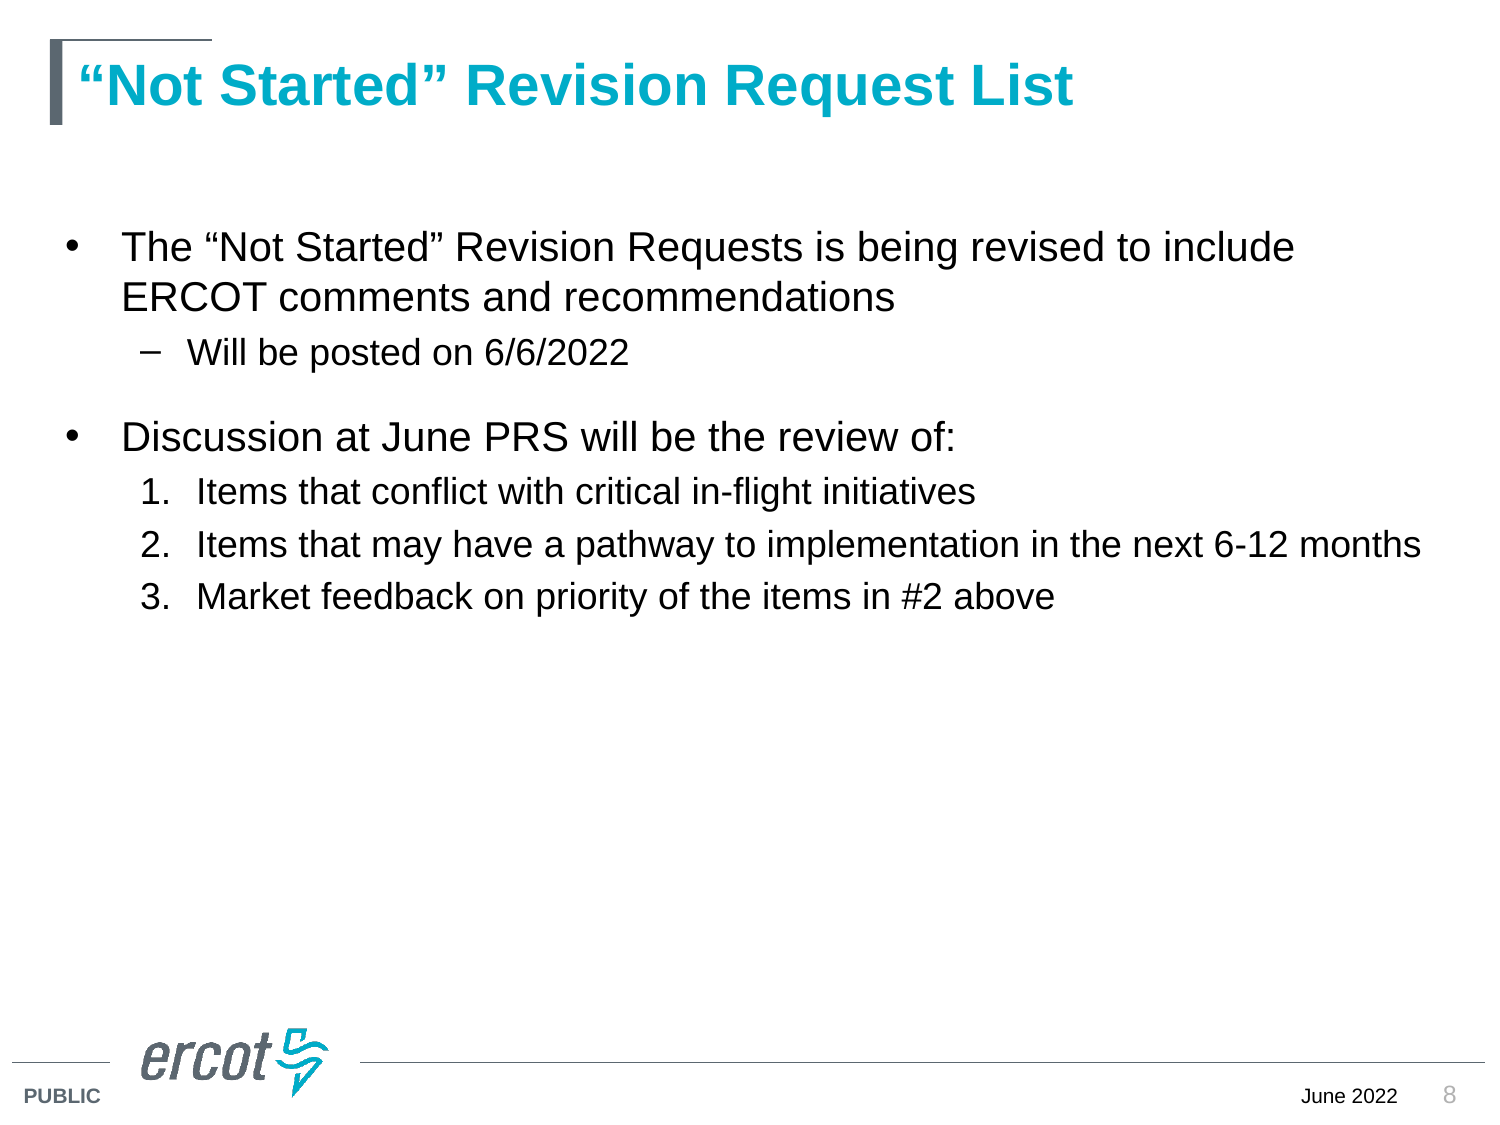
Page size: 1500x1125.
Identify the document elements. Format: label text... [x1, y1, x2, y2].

slide_number 8 [1412, 1076, 1488, 1112]
title “Not Started” Revision Request List [62, 39, 1188, 125]
picture [137, 1024, 332, 1100]
list The “Not Started” Revision Requests is being revised to include ERCOT comments and recommendations Will be posted on 6/6/2022 Discussion at June PRS will be the review of: Items that conflict with critical in-flight initiatives Items that may have a pathway to implementation in the next 6-12 months Market feedback on priority of the items in #2 above [50, 212, 1450, 1013]
